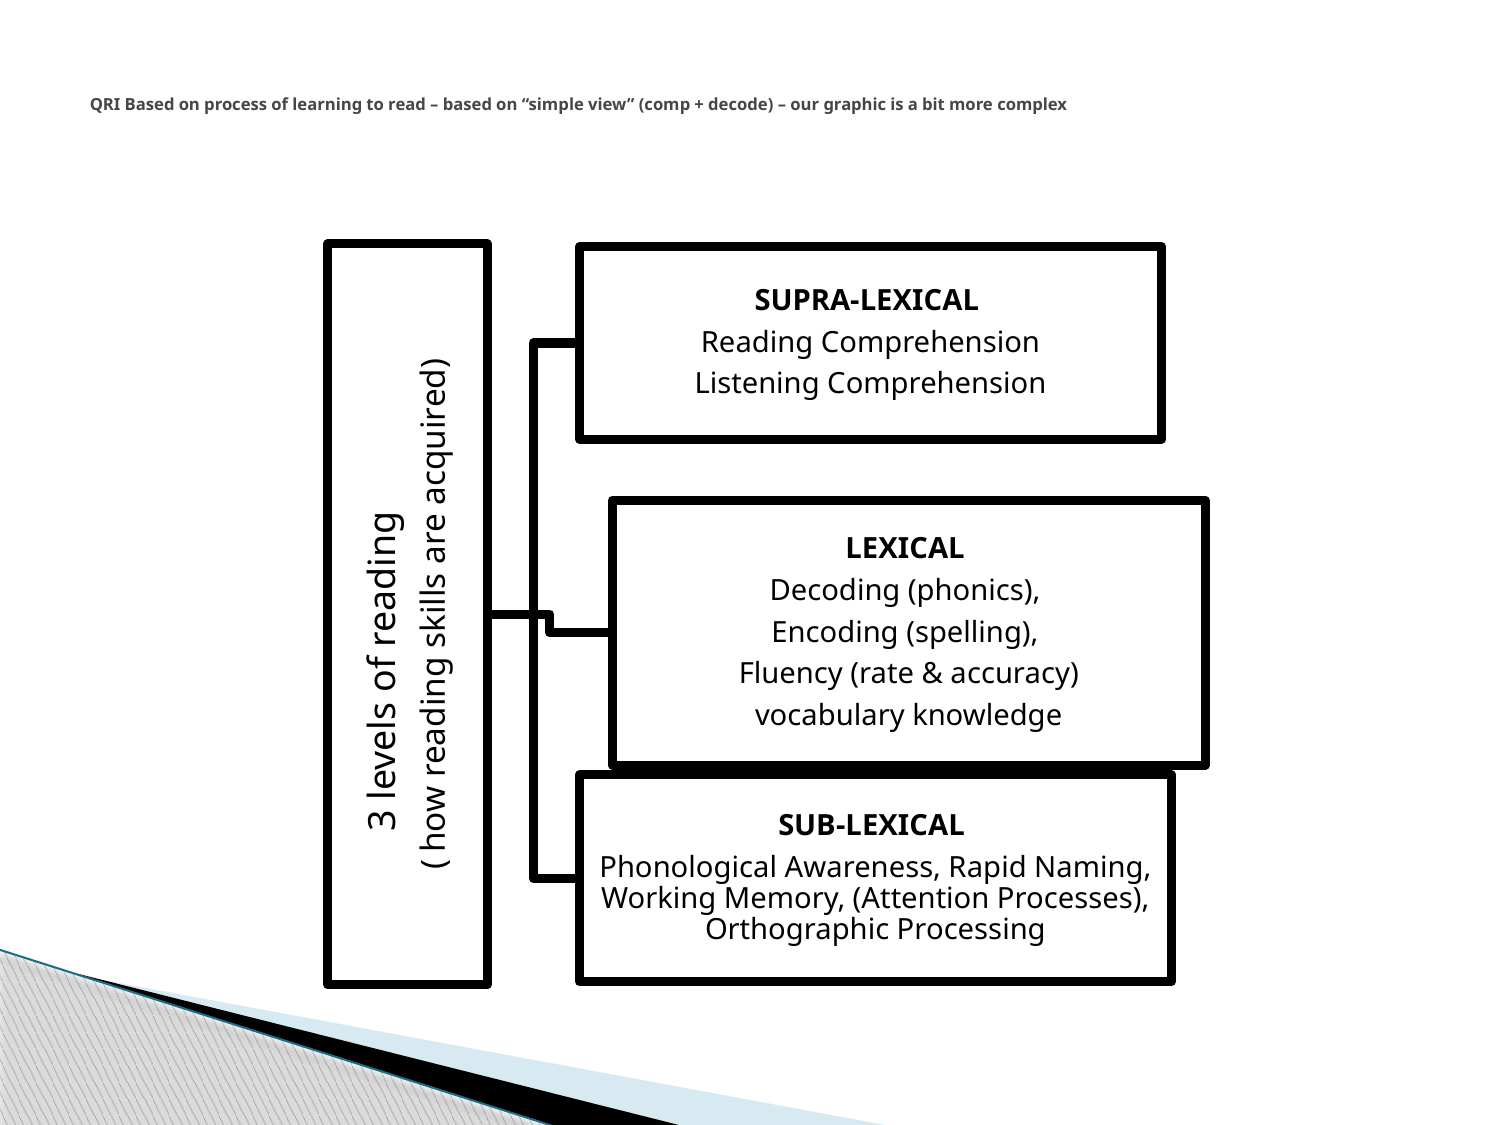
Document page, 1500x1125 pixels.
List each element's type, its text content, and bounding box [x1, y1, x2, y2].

title QRI Based on process of learning to read – based on “simple view” (comp + decode) – our graphic is a bit more complex [75, 45, 1213, 163]
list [74, 242, 1426, 986]
